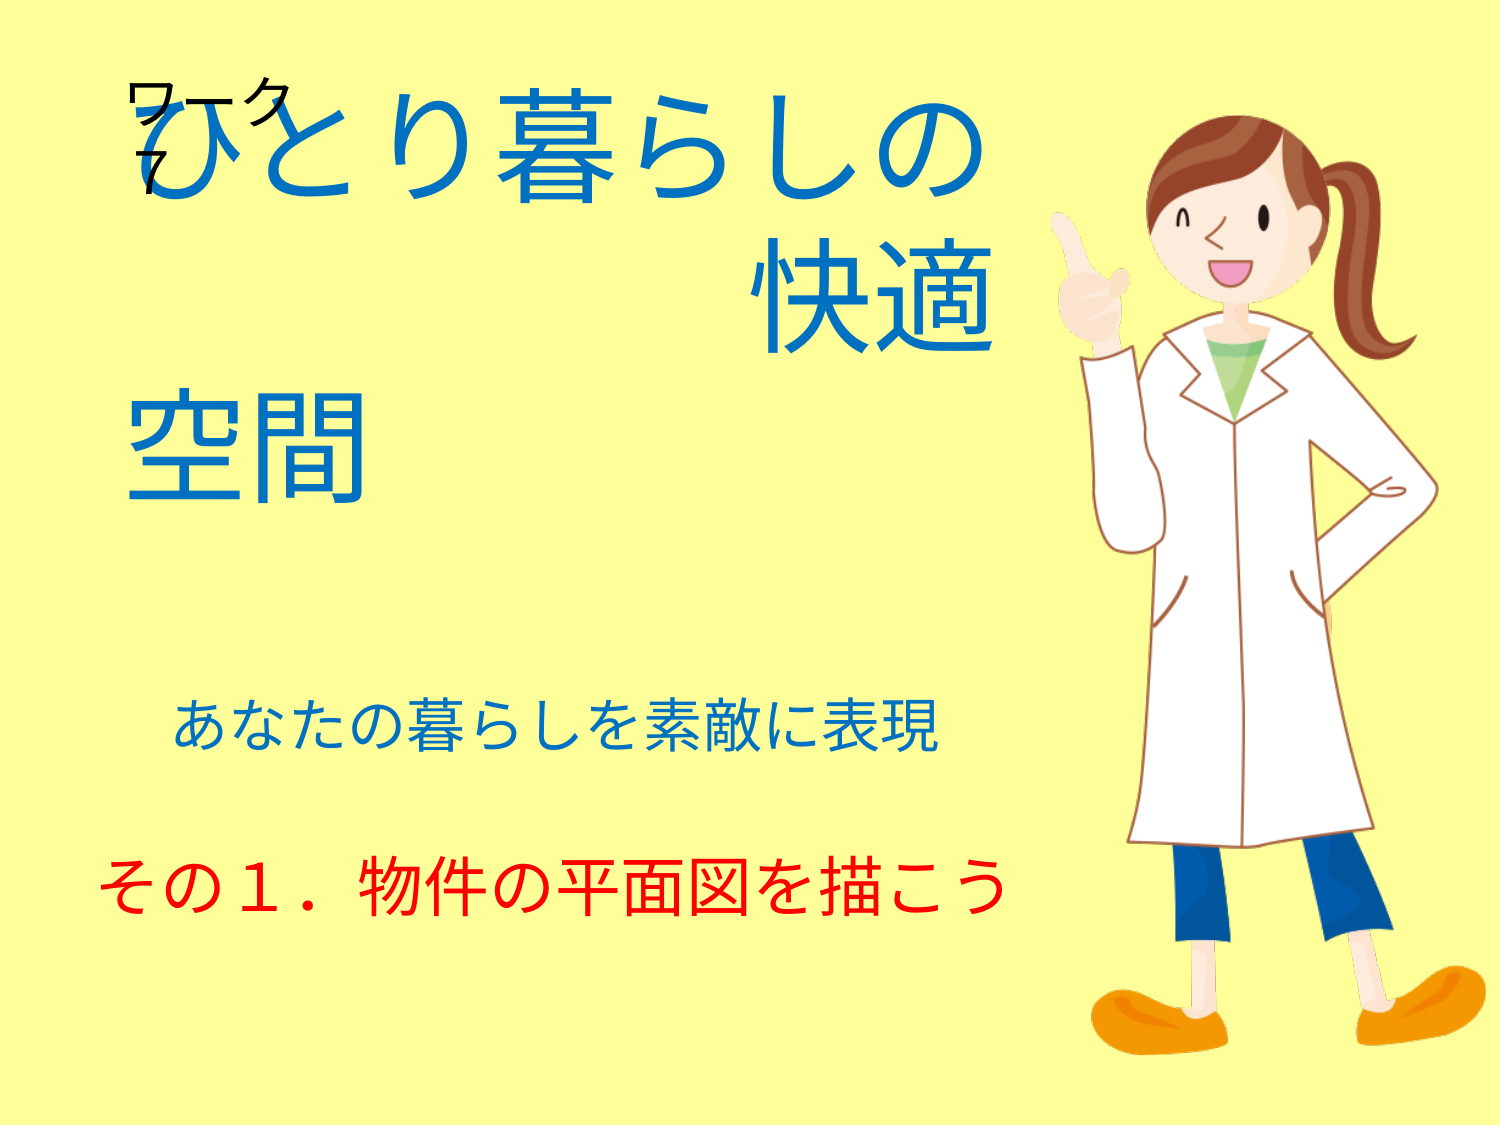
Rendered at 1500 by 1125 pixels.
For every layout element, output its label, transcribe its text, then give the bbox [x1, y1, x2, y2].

subtitle あなたの暮らしを素敵に表現 その１．物件の平面図を描こう [70, 680, 1033, 988]
title ひとり暮らしの 快適空間 [107, 172, 1033, 414]
picture [1039, 101, 1500, 1078]
text_box ワーク ７ [107, 58, 380, 214]
